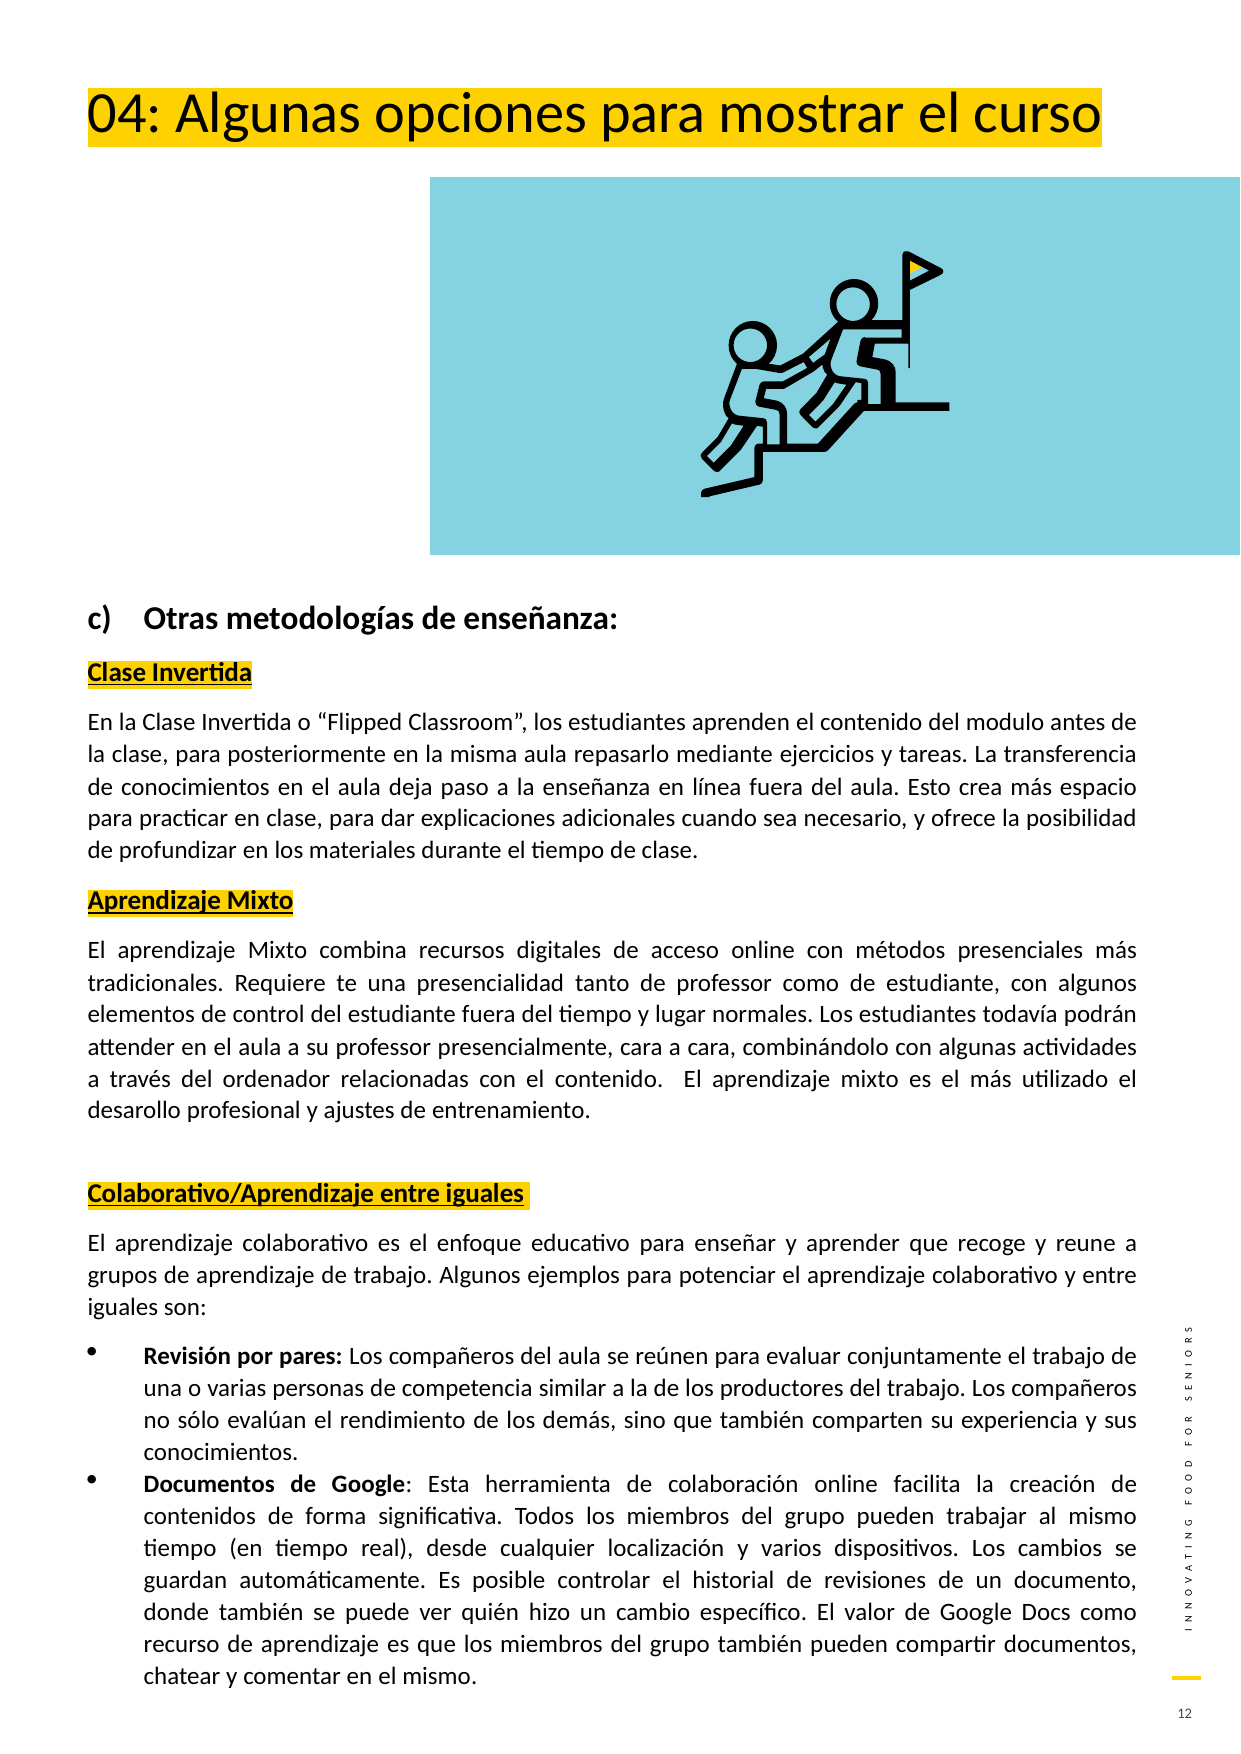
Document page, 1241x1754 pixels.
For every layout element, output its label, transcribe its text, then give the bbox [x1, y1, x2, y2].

list 04: Algunas opciones para mostrar el curso [72, 74, 1208, 222]
list Otras metodologías de enseñanza: Clase Invertida En la Clase Invertida o “Flipped Classroom”, los estudiantes aprenden el contenido del modulo antes de la clase, para posteriormente en la misma aula repasarlo mediante ejercicios y tareas. La transferencia de conocimientos en el aula deja paso a la enseñanza en línea fuera del aula. Esto crea más espacio para practicar en clase, para dar explicaciones adicionales cuando sea necesario, y ofrece la posibilidad de profundizar en los materiales durante el tiempo de clase. Aprendizaje Mixto El aprendizaje Mixto combina recursos digitales de acceso online con métodos presenciales más tradicionales. Requiere te una presencialidad tanto de professor como de estudiante, con algunos elementos de control del estudiante fuera del tiempo y lugar normales. Los estudiantes todavía podrán attender en el aula a su professor presencialmente, cara a cara, combinándolo con algunas actividades a través del ordenador relacionadas con el contenido. El aprendizaje mixto es el más utilizado el desarollo profesional y ajustes de entrenamiento. Colaborativo/Aprendizaje entre iguales El aprendizaje colaborativo es el enfoque educativo para enseñar y aprender que recoge y reune a grupos de aprendizaje de trabajo. Algunos ejemplos para potenciar el aprendizaje colaborativo y entre iguales son: Revisión por pares: Los compañeros del aula se reúnen para evaluar conjuntamente el trabajo de una o varias personas de competencia similar a la de los productores del trabajo. Los compañeros no sólo evalúan el rendimiento de los demás, sino que también comparten su experiencia y sus conocimientos. Documentos de Google: Esta herramienta de colaboración online facilita la creación de contenidos de forma significativa. Todos los miembros del grupo pueden trabajar al mismo tiempo (en tiempo real), desde cualquier localización y varios dispositivos. Los cambios se guardan automáticamente. Es posible controlar el historial de revisiones de un documento, donde también se puede ver quién hizo un cambio específico. El valor de Google Docs como recurso de aprendizaje es que los miembros del grupo también pueden compartir documentos, chatear y comentar en el mismo. [72, 585, 1152, 1474]
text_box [700, 250, 950, 498]
